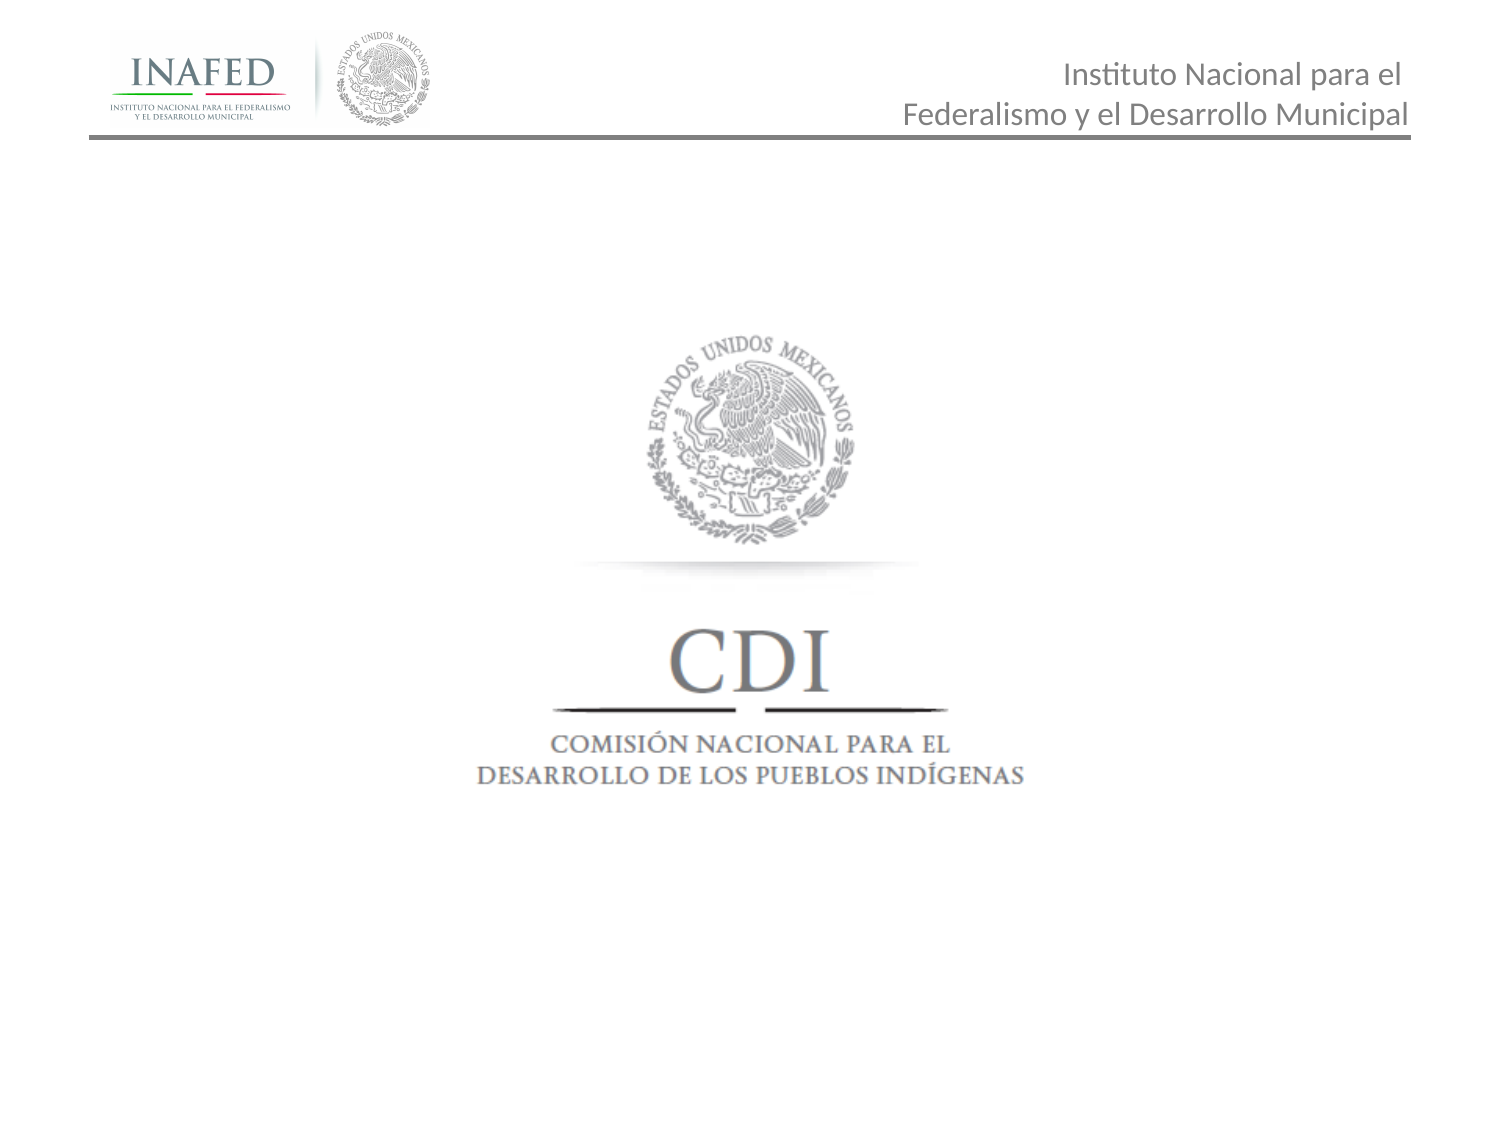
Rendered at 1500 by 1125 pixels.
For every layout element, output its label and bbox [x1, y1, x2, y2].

picture [459, 321, 1041, 804]
picture [110, 30, 430, 128]
